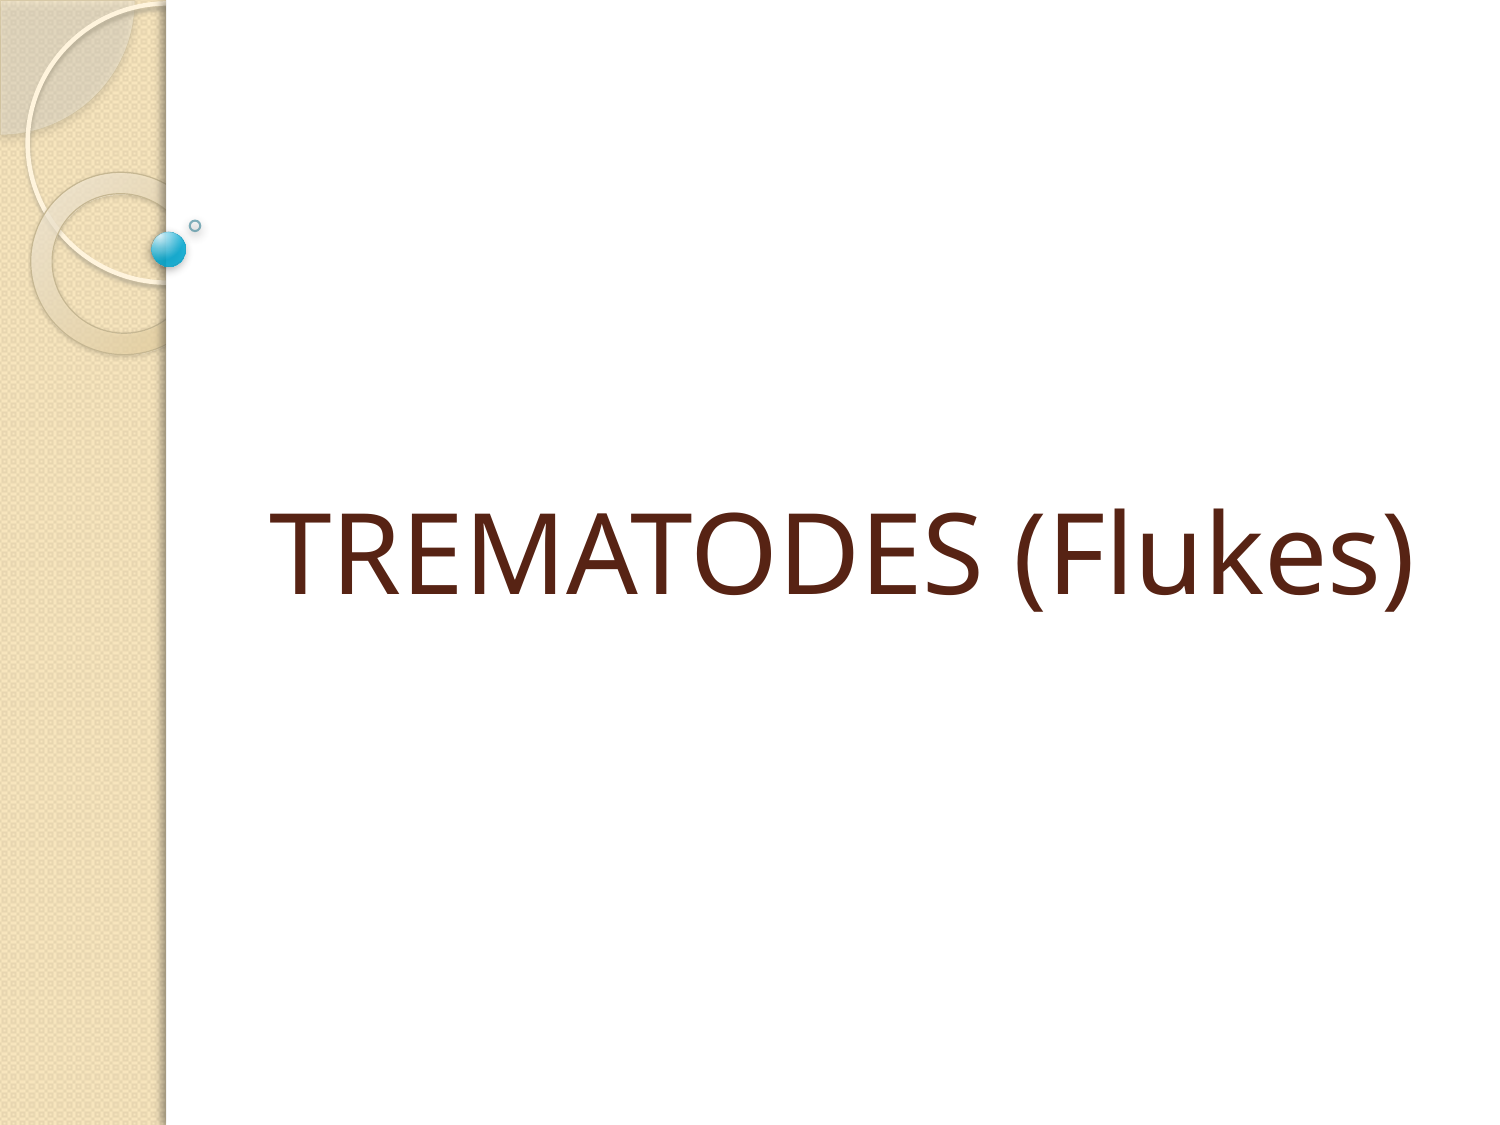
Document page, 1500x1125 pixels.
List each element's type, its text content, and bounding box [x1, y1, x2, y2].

title TREMATODES (Flukes) [234, 59, 1450, 625]
